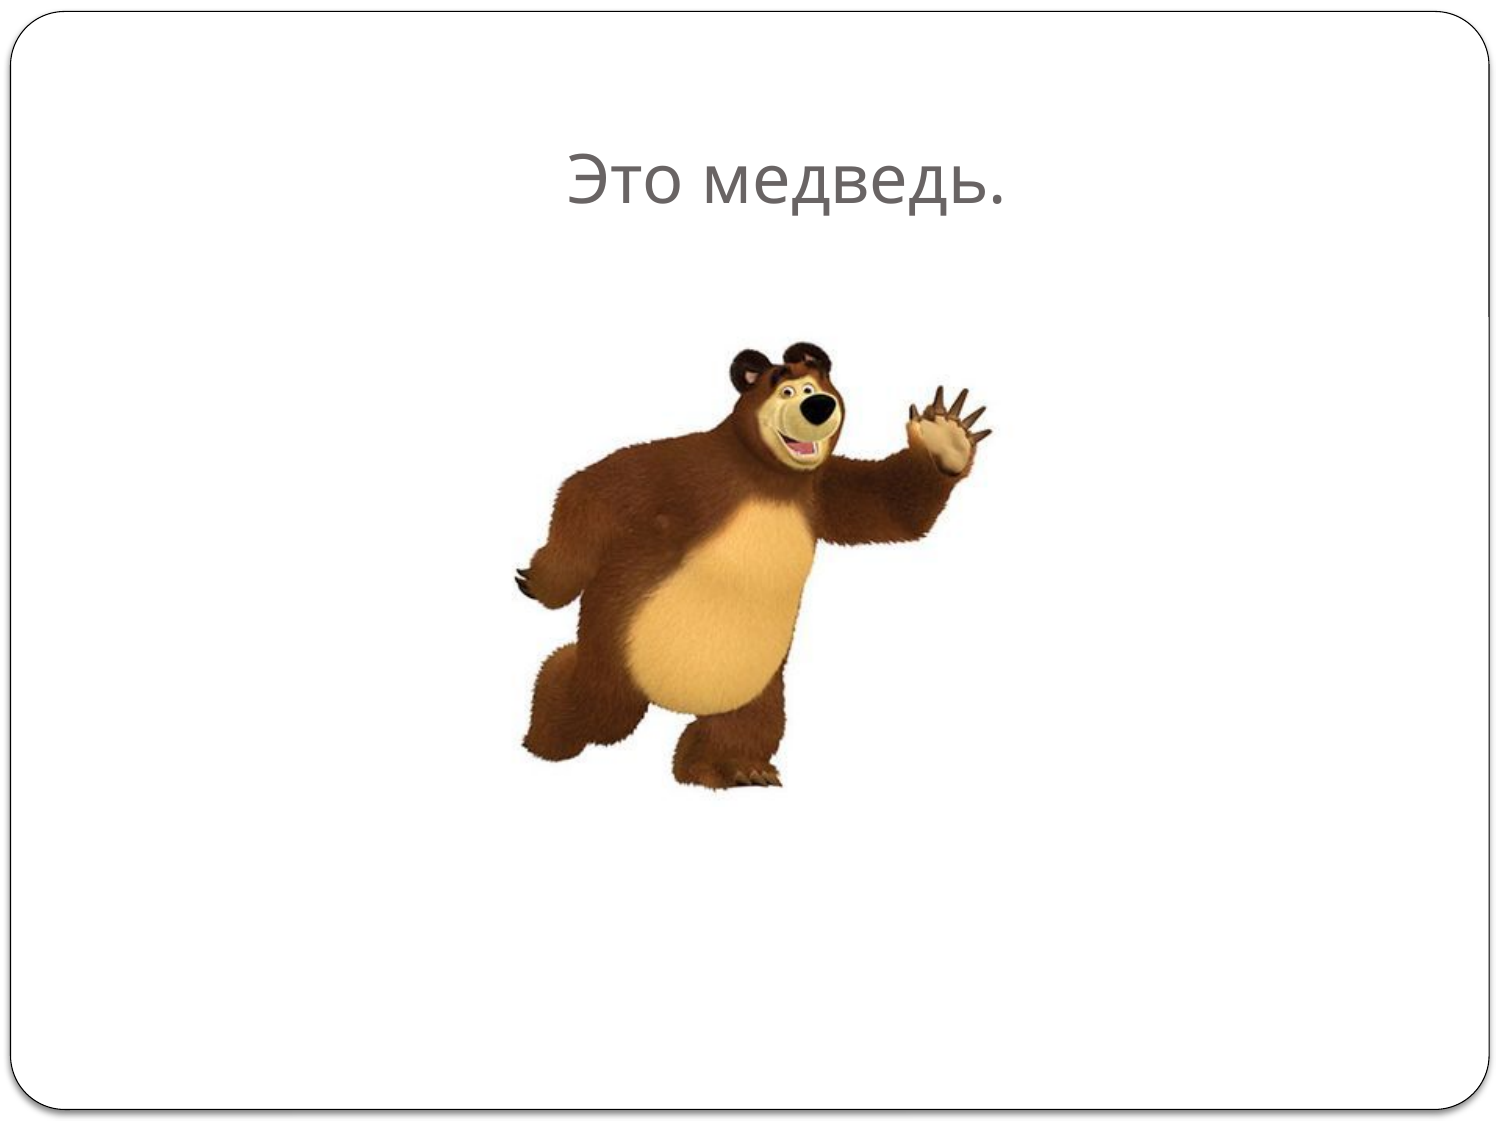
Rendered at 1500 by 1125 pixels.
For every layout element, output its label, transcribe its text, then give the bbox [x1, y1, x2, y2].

title Это медведь. [150, 45, 1425, 233]
picture [312, 312, 1195, 807]
